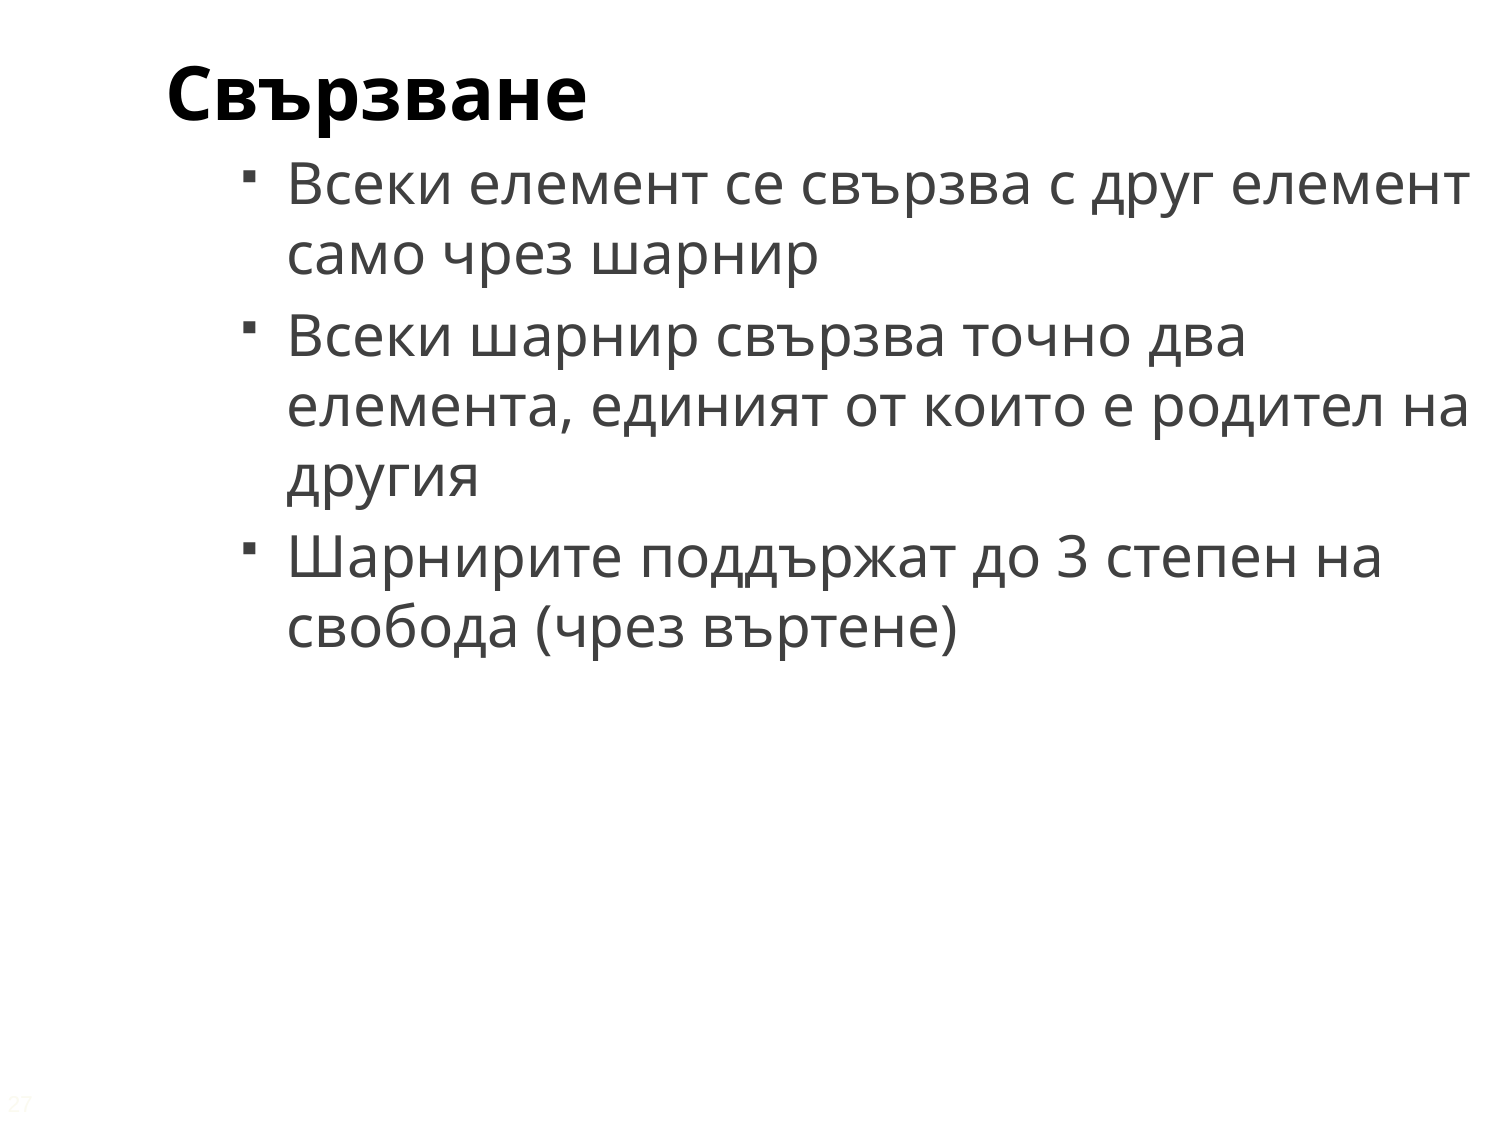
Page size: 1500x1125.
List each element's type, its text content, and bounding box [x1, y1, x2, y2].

list Свързване Всеки елемент се свързва с друг елемент само чрез шарнир Всеки шарнир свързва точно два елемента, единият от които е родител на другия Шарнирите поддържат до 3 степен на свобода (чрез въртене) [150, 37, 1488, 1113]
